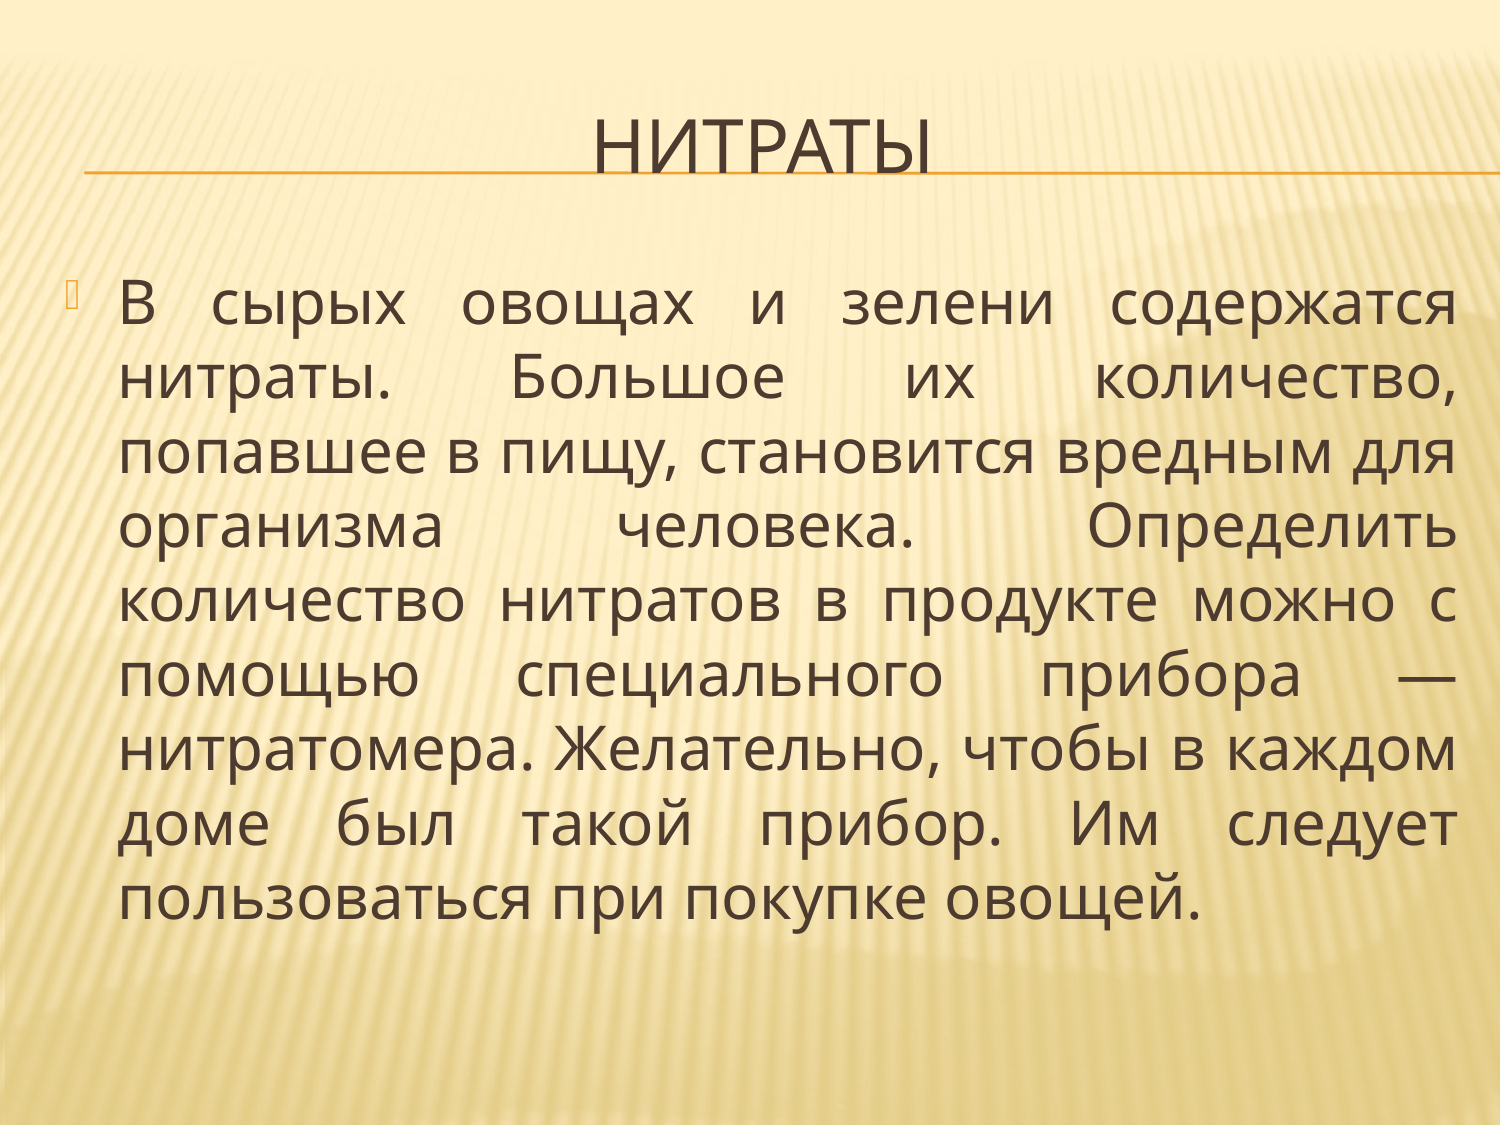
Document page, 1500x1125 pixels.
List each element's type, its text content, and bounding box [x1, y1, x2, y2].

list В сырых овощах и зелени содержатся нитраты. Большое их количество, попавшее в пищу, становится вредным для организма человека. Определить количество нитратов в продукте можно с помощью специального прибора — нитратомера. Желательно, чтобы в каждом доме был такой прибор. Им следует пользоваться при покупке овощей. [50, 254, 1475, 998]
title НИтраты [50, 75, 1475, 213]
